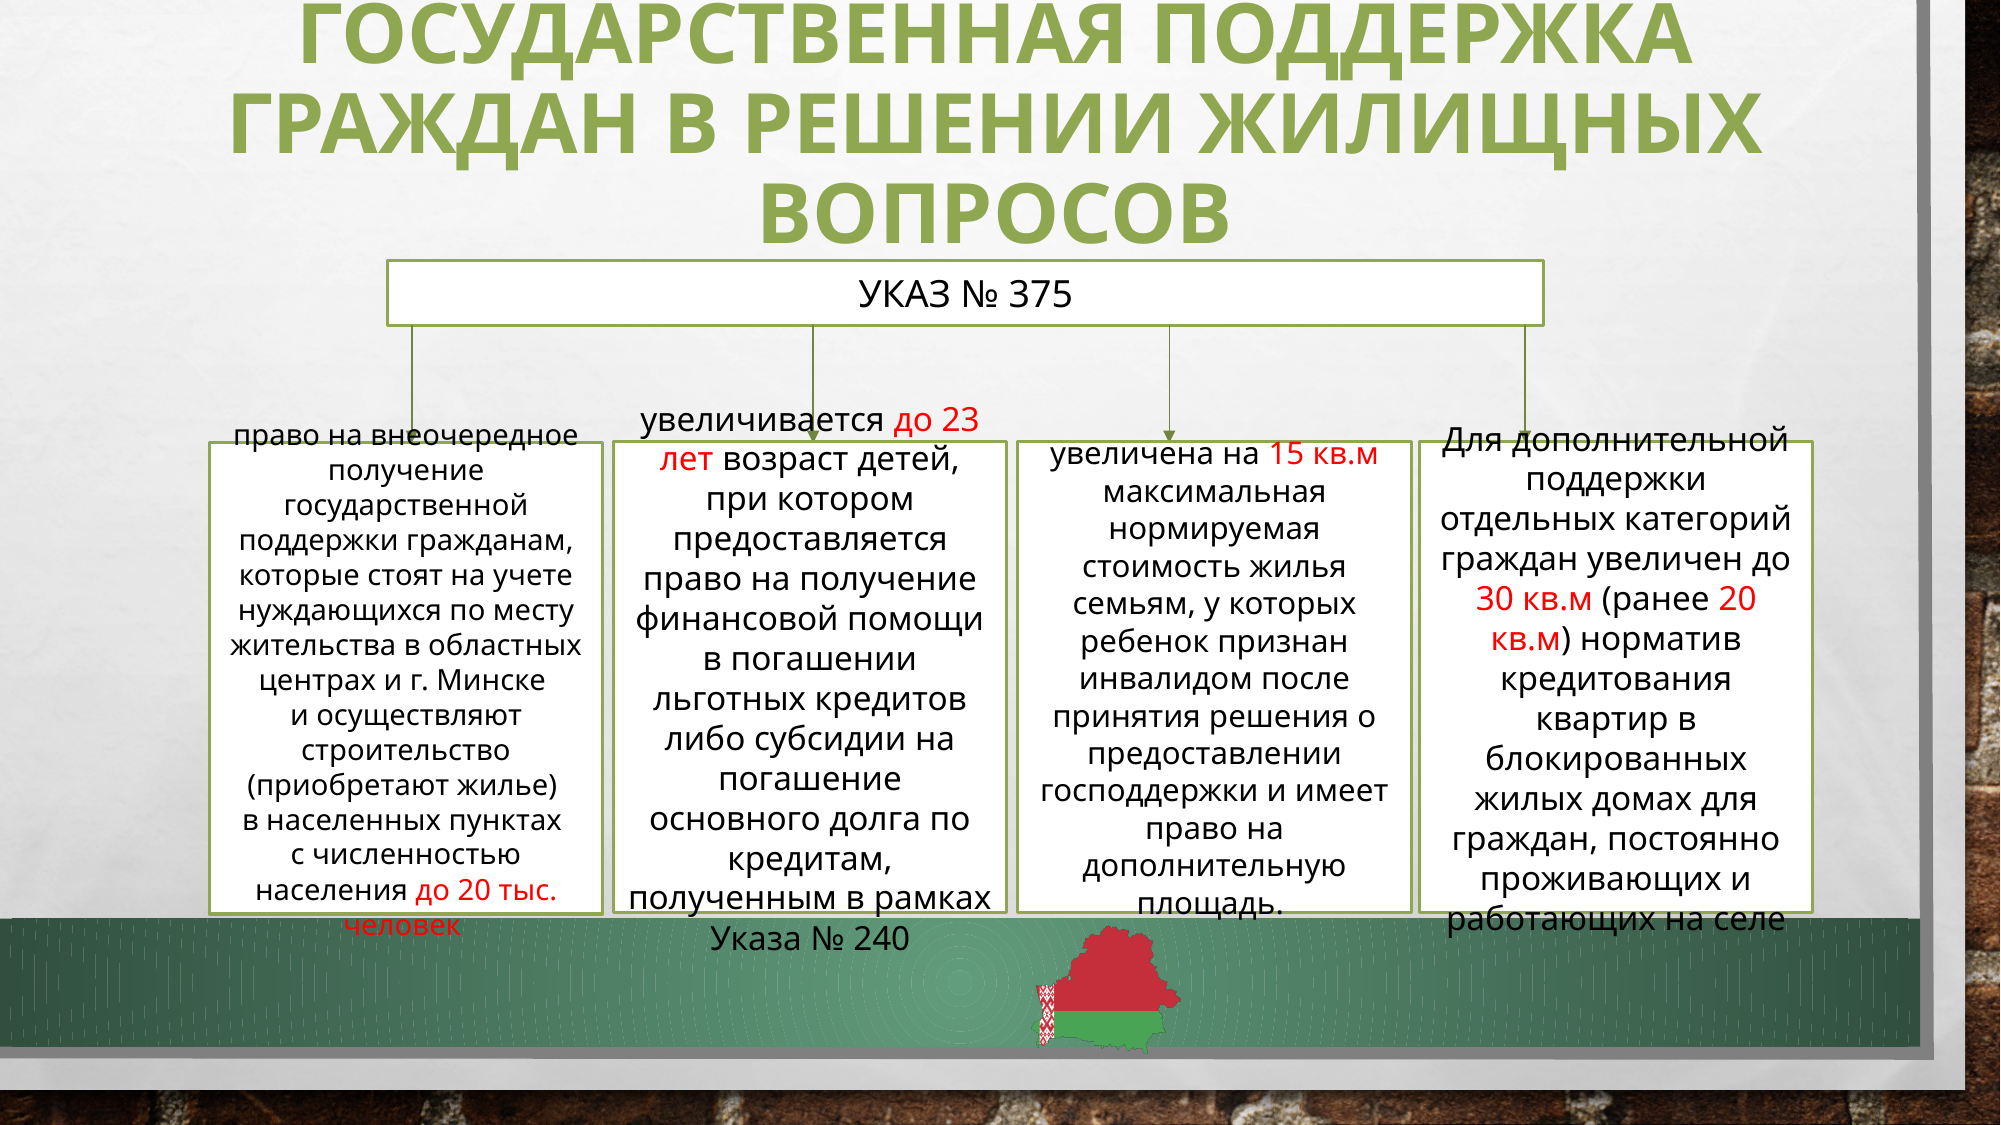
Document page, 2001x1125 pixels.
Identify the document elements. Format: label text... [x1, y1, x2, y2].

text_box увеличена на 15 кв.м максимальная нормируемая стоимость жилья семьям, у которых ребенок признан инвалидом после принятия решения о предоставлении господдержки и имеет право на дополнительную площадь. [1016, 440, 1413, 914]
text_box право на внеочередное получение государственной поддержки гражданам, которые стоят на учете нуждающихся по месту жительства в областных центрах и г. Минске и осуществляют строительство (приобретают жилье) в населенных пунктах с численностью населения до 20 тыс. человек [208, 441, 604, 916]
picture [0, 0, 2000, 1125]
picture [1031, 924, 1181, 1055]
title Государственная поддержка граждан в решении жилищных вопросов [142, 31, 1848, 221]
text_box Для дополнительной поддержки отдельных категорий граждан увеличен до 30 кв.м (ранее 20 кв.м) норматив кредитования квартир в блокированных жилых домах для граждан, постоянно проживающих и работающих на селе [1418, 440, 1814, 914]
text_box УКАЗ № 375 [386, 259, 1545, 327]
text_box увеличивается до 23 лет возраст детей, при котором предоставляется право на получение финансовой помощи в погашении льготных кредитов либо субсидии на погашение основного долга по кредитам, полученным в рамках Указа № 240 [612, 440, 1008, 914]
